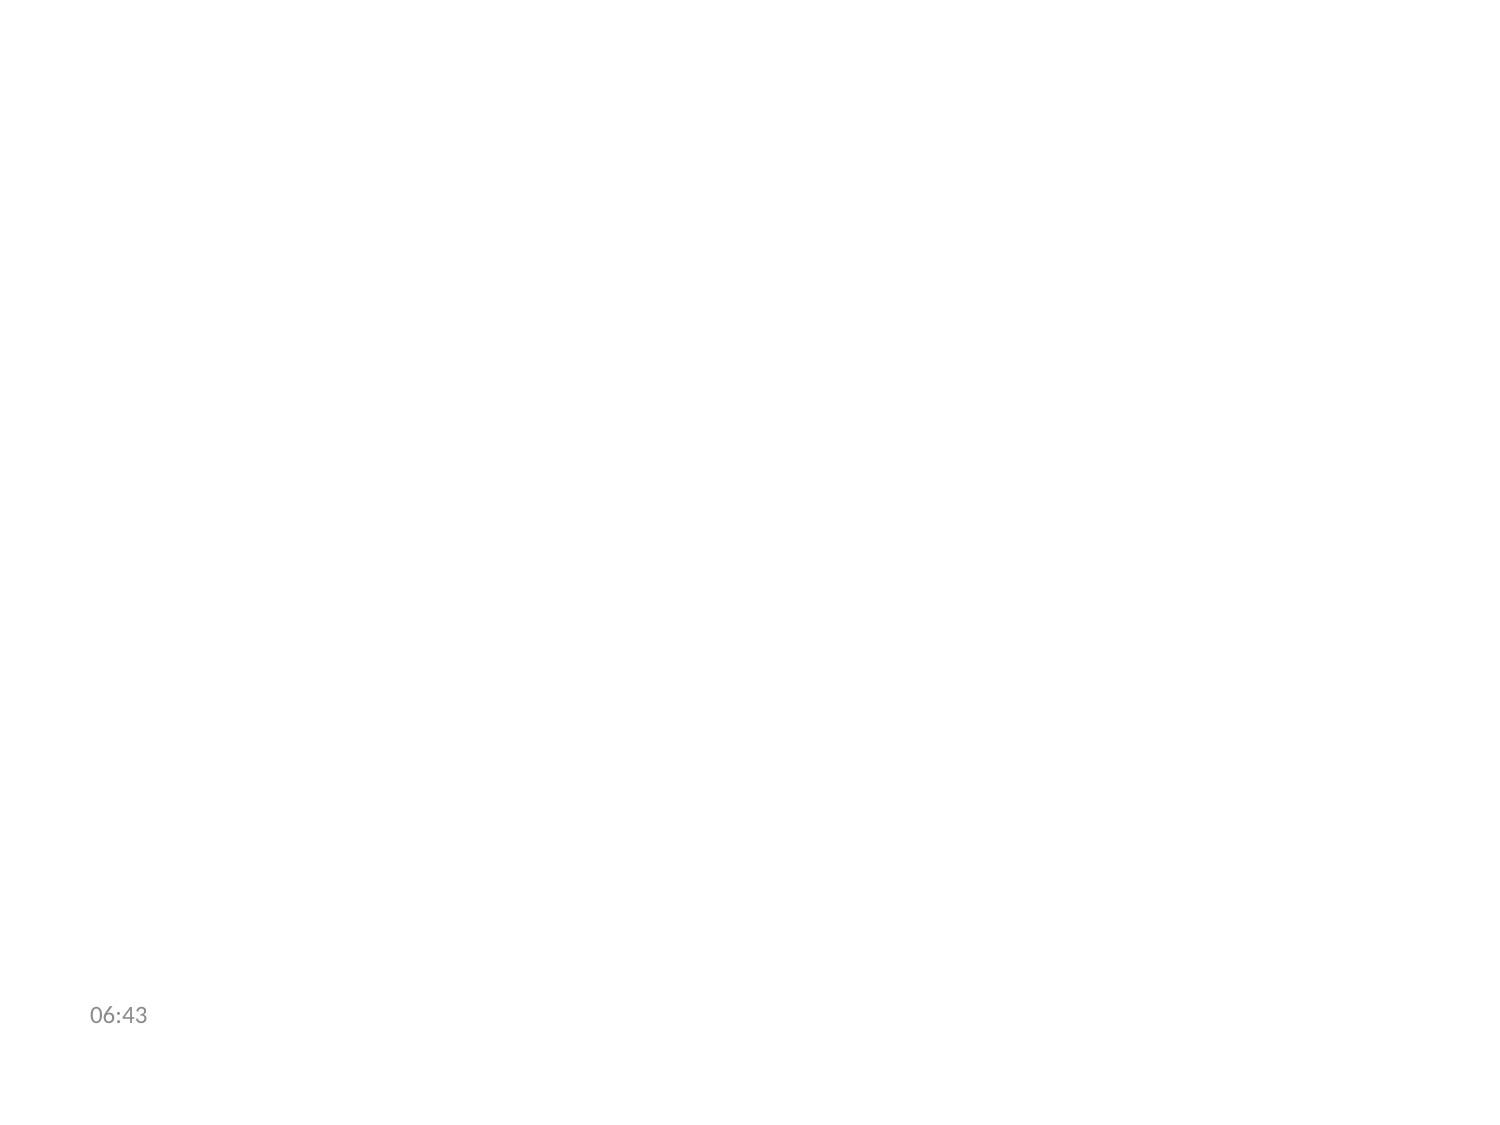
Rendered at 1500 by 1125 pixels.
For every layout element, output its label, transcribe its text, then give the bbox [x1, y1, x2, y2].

text_box 15:35 [75, 983, 425, 1044]
